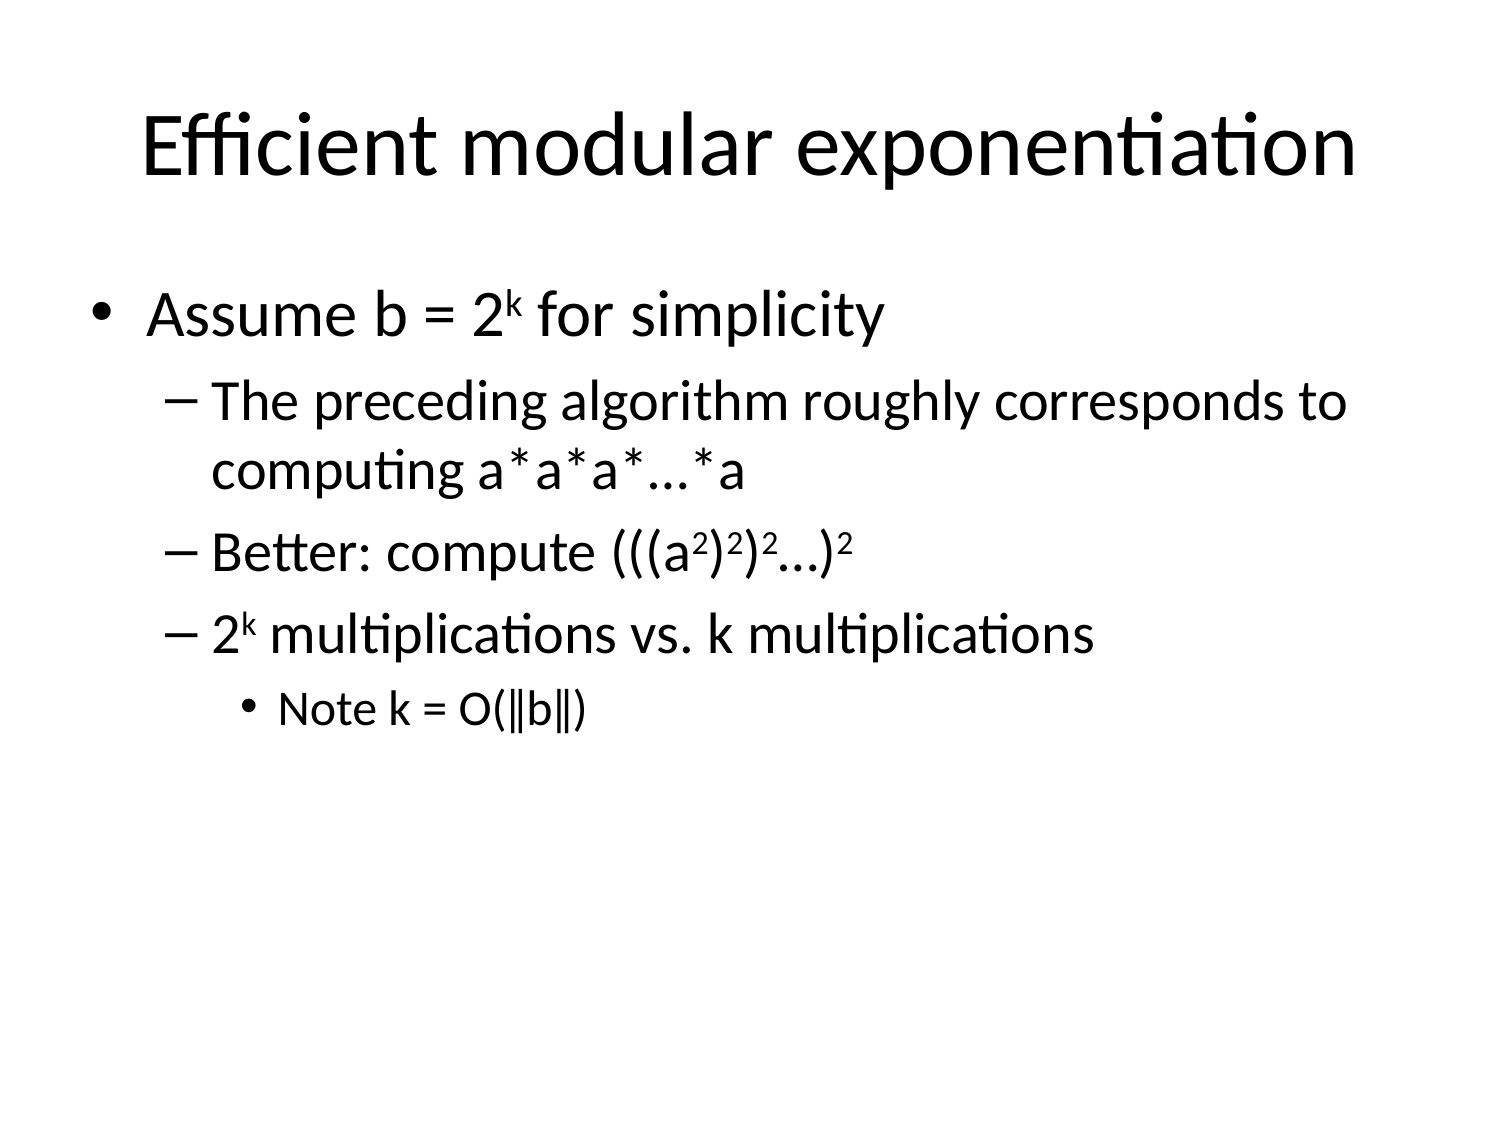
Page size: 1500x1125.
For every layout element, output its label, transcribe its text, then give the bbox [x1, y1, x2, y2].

list Assume b = 2k for simplicity The preceding algorithm roughly corresponds to computing a*a*a*…*a Better: compute (((a2)2)2…)2 2k multiplications vs. k multiplications Note k = O(ǁbǁ) [75, 262, 1425, 1005]
title Efficient modular exponentiation [75, 45, 1425, 233]
